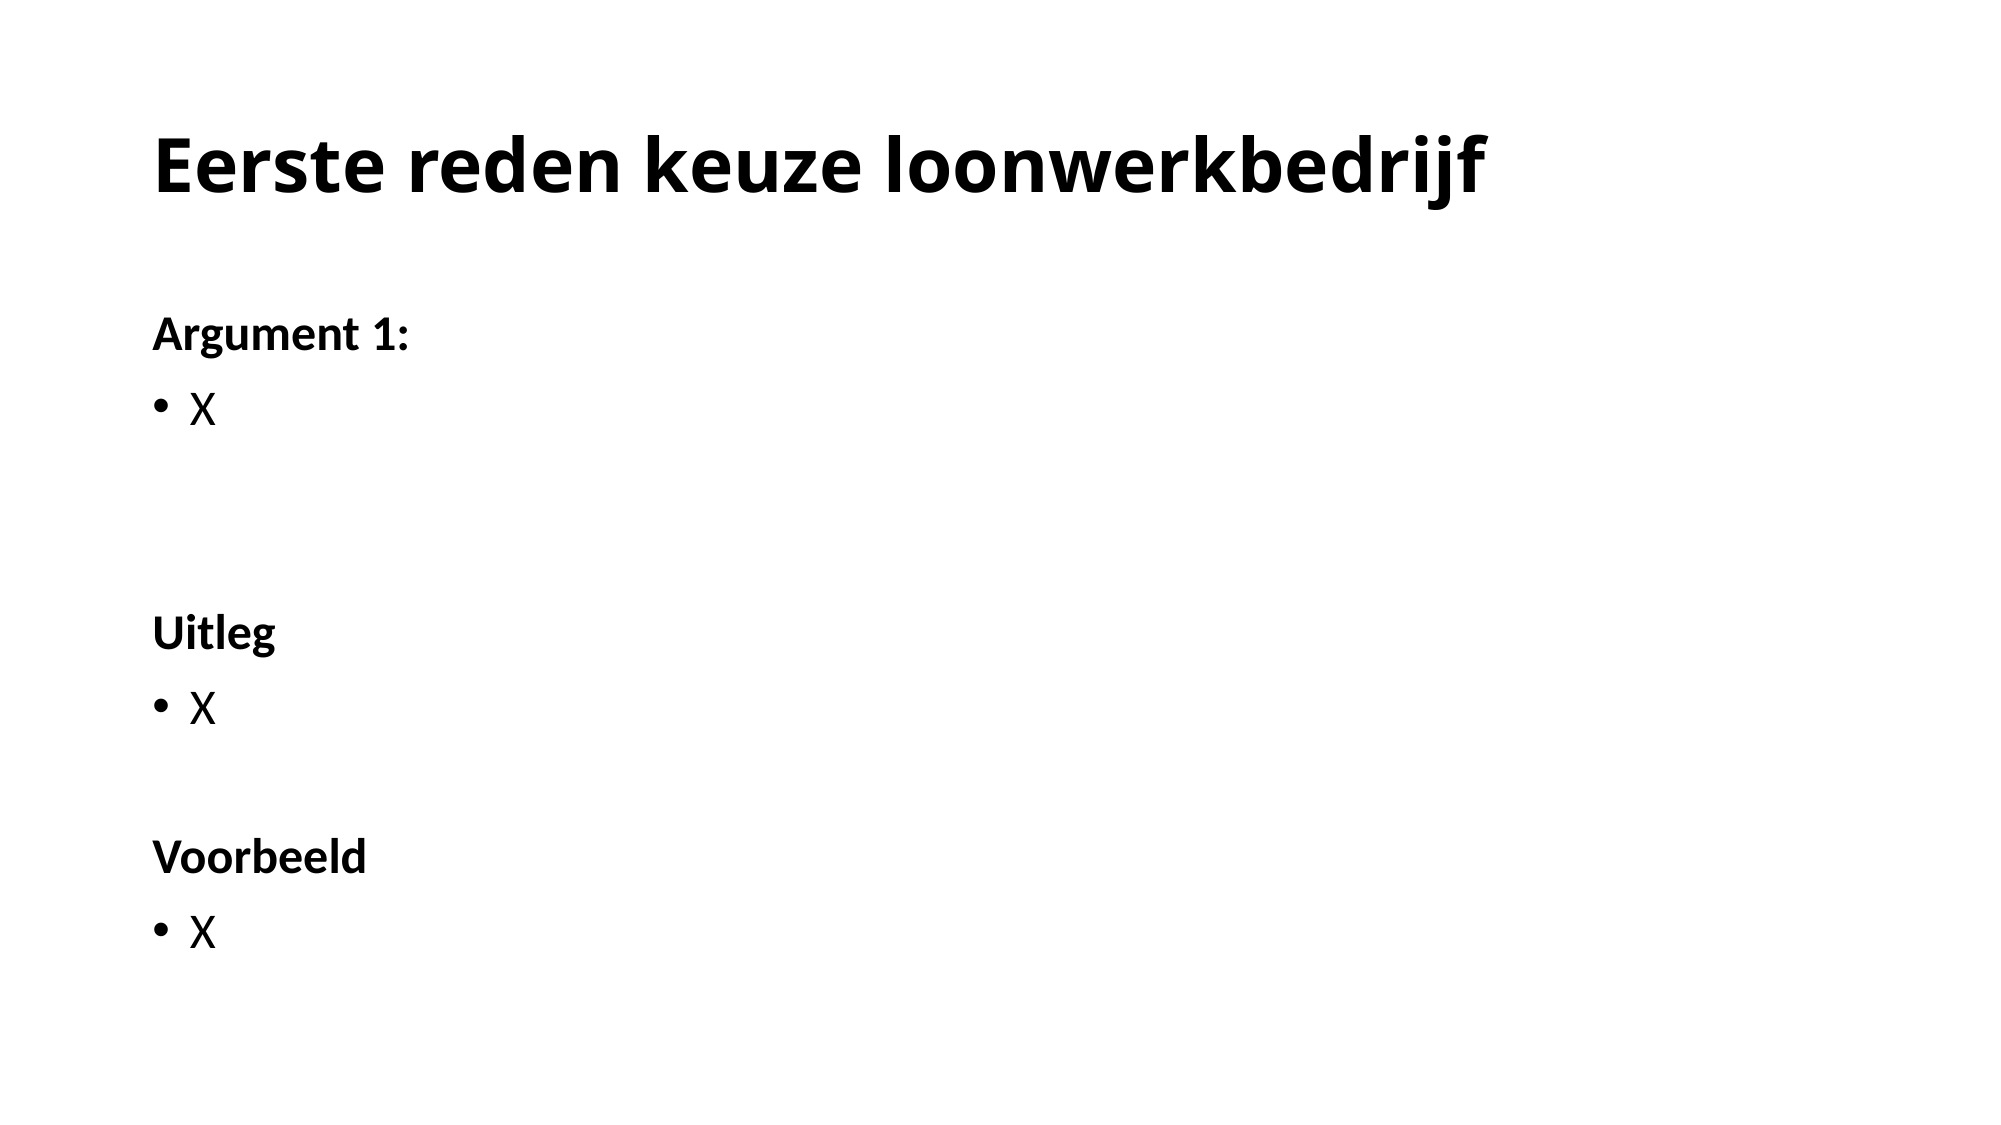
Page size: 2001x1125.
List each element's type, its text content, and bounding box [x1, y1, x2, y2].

title Eerste reden keuze loonwerkbedrijf [137, 59, 1863, 278]
list Argument 1: X Uitleg X Voorbeeld X [137, 299, 1863, 1014]
